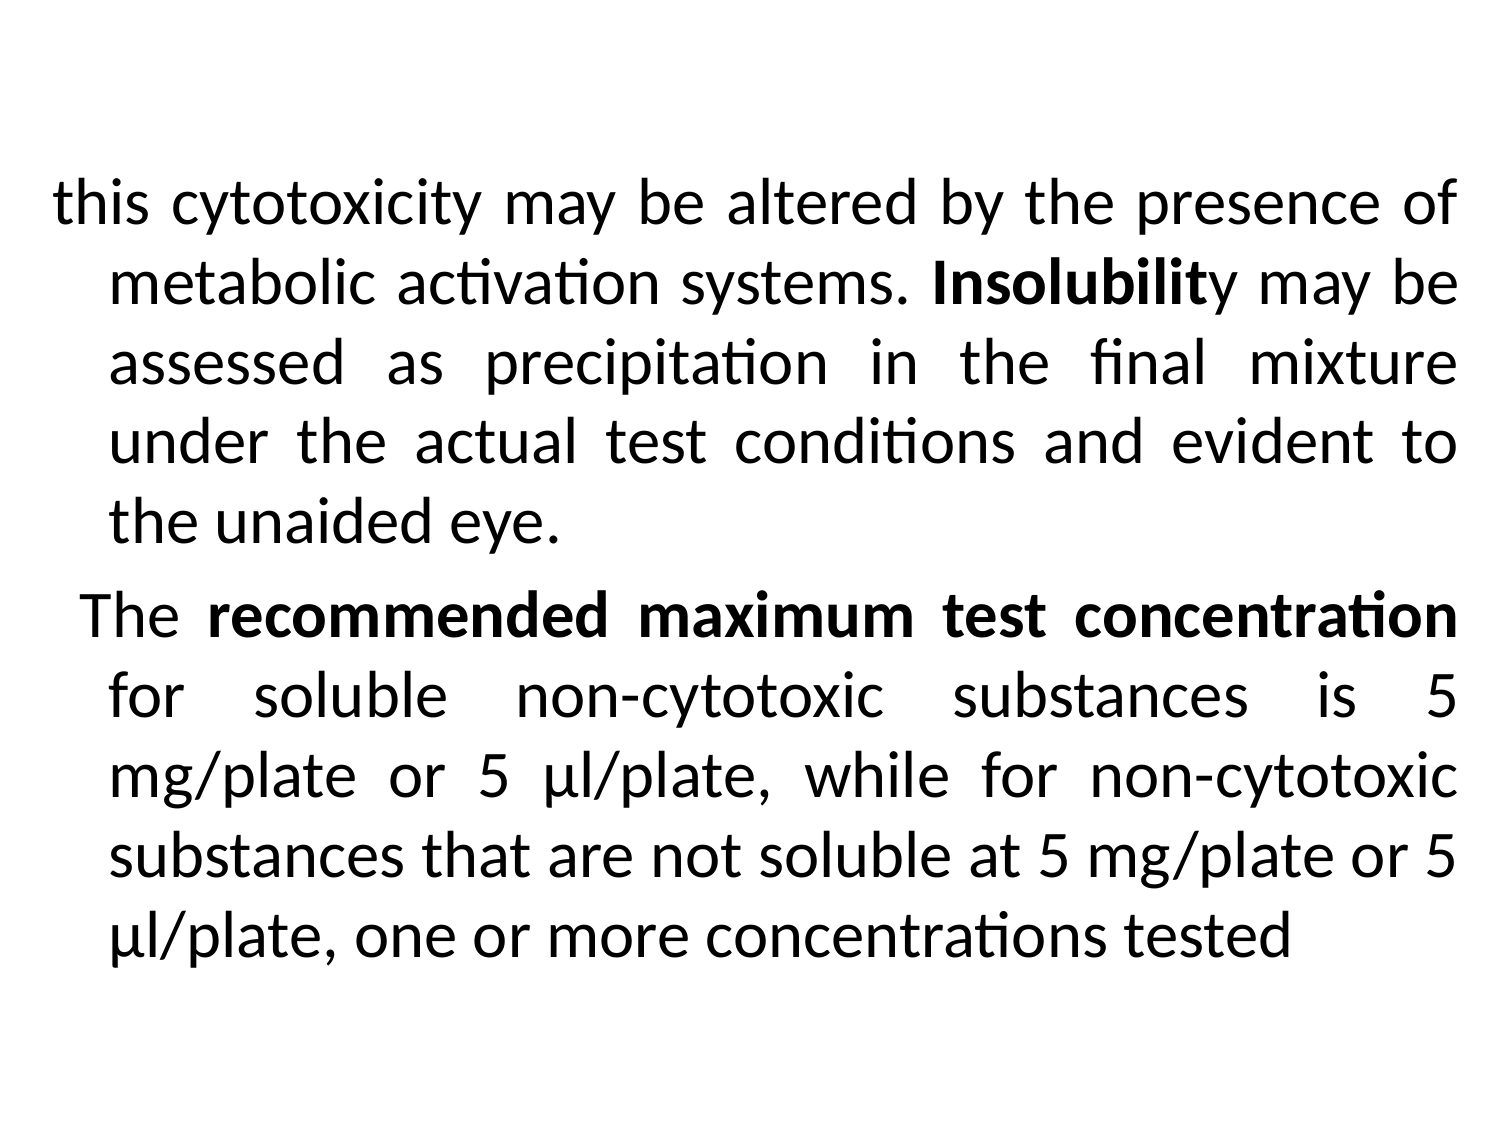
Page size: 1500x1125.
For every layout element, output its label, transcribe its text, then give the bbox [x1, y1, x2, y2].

list this cytotoxicity may be altered by the presence of metabolic activation systems. Insolubility may be assessed as precipitation in the final mixture under the actual test conditions and evident to the unaided eye. The recommended maximum test concentration for soluble non-cytotoxic substances is 5 mg/plate or 5 µl/plate, while for non-cytotoxic substances that are not soluble at 5 mg/plate or 5 µl/plate, one or more concentrations tested [37, 149, 1475, 1063]
